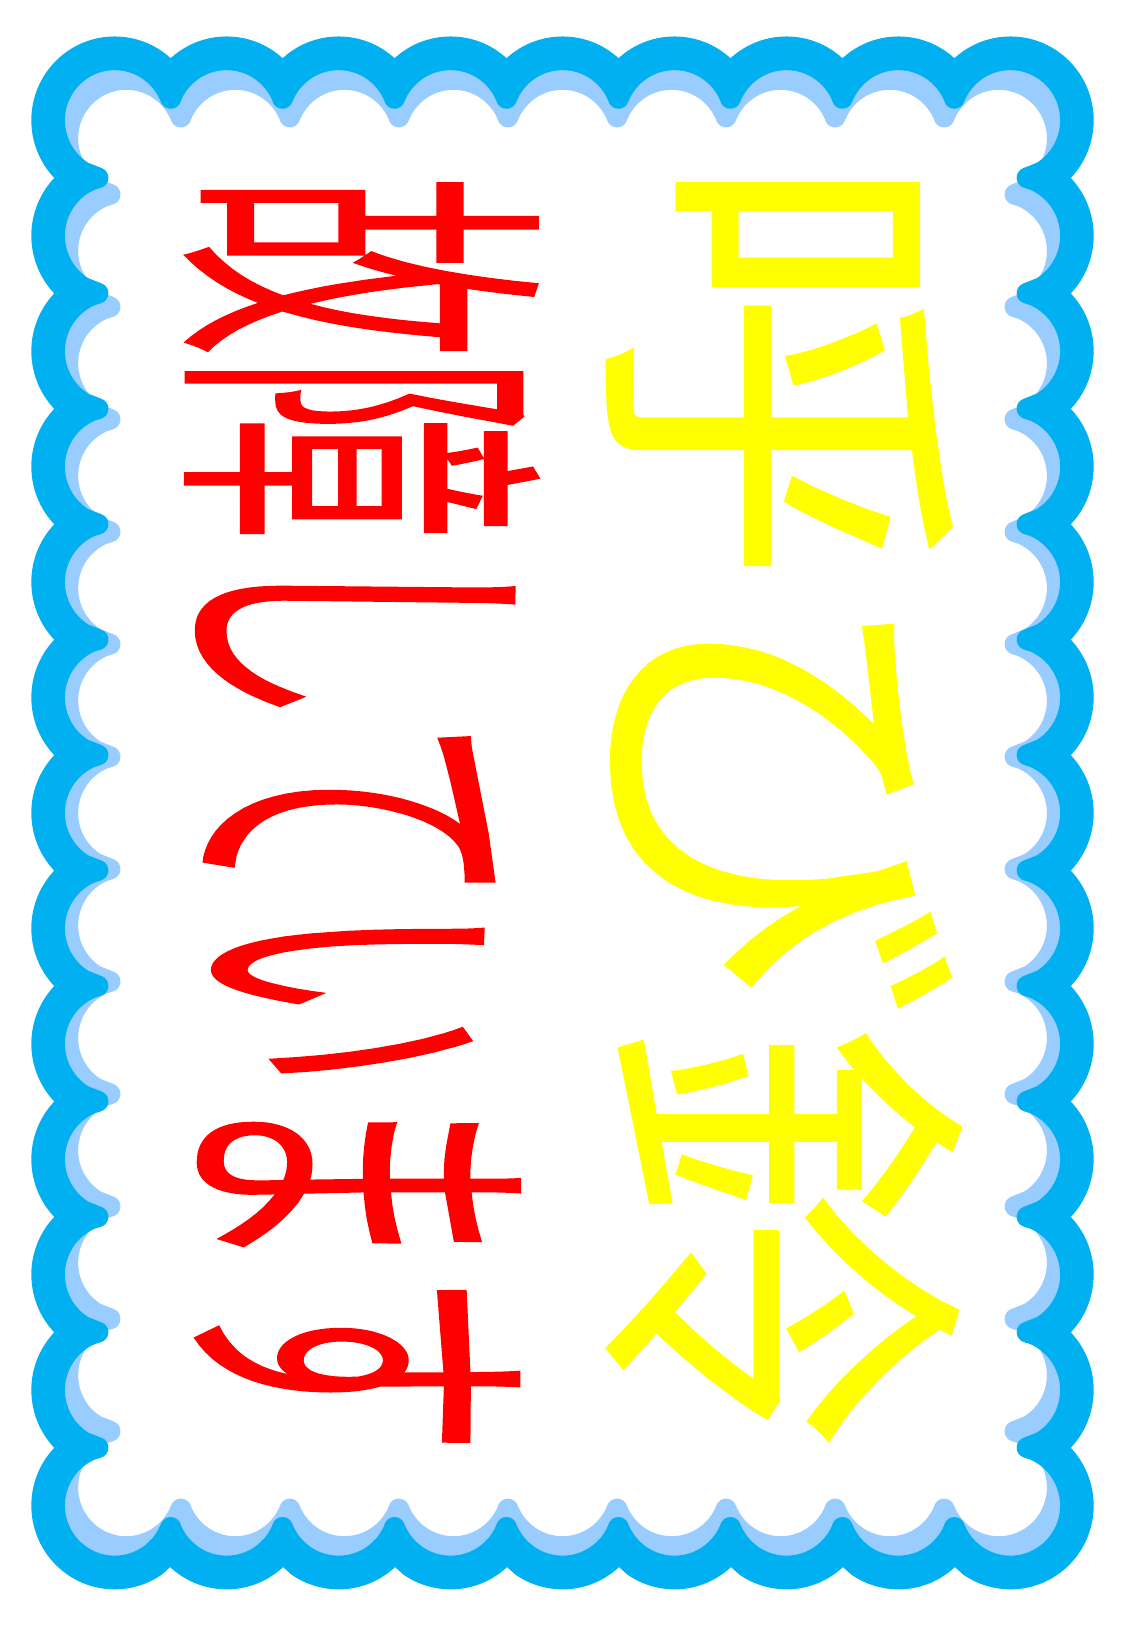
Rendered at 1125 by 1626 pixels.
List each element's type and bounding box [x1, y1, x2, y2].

text_box [41, 46, 1084, 1580]
